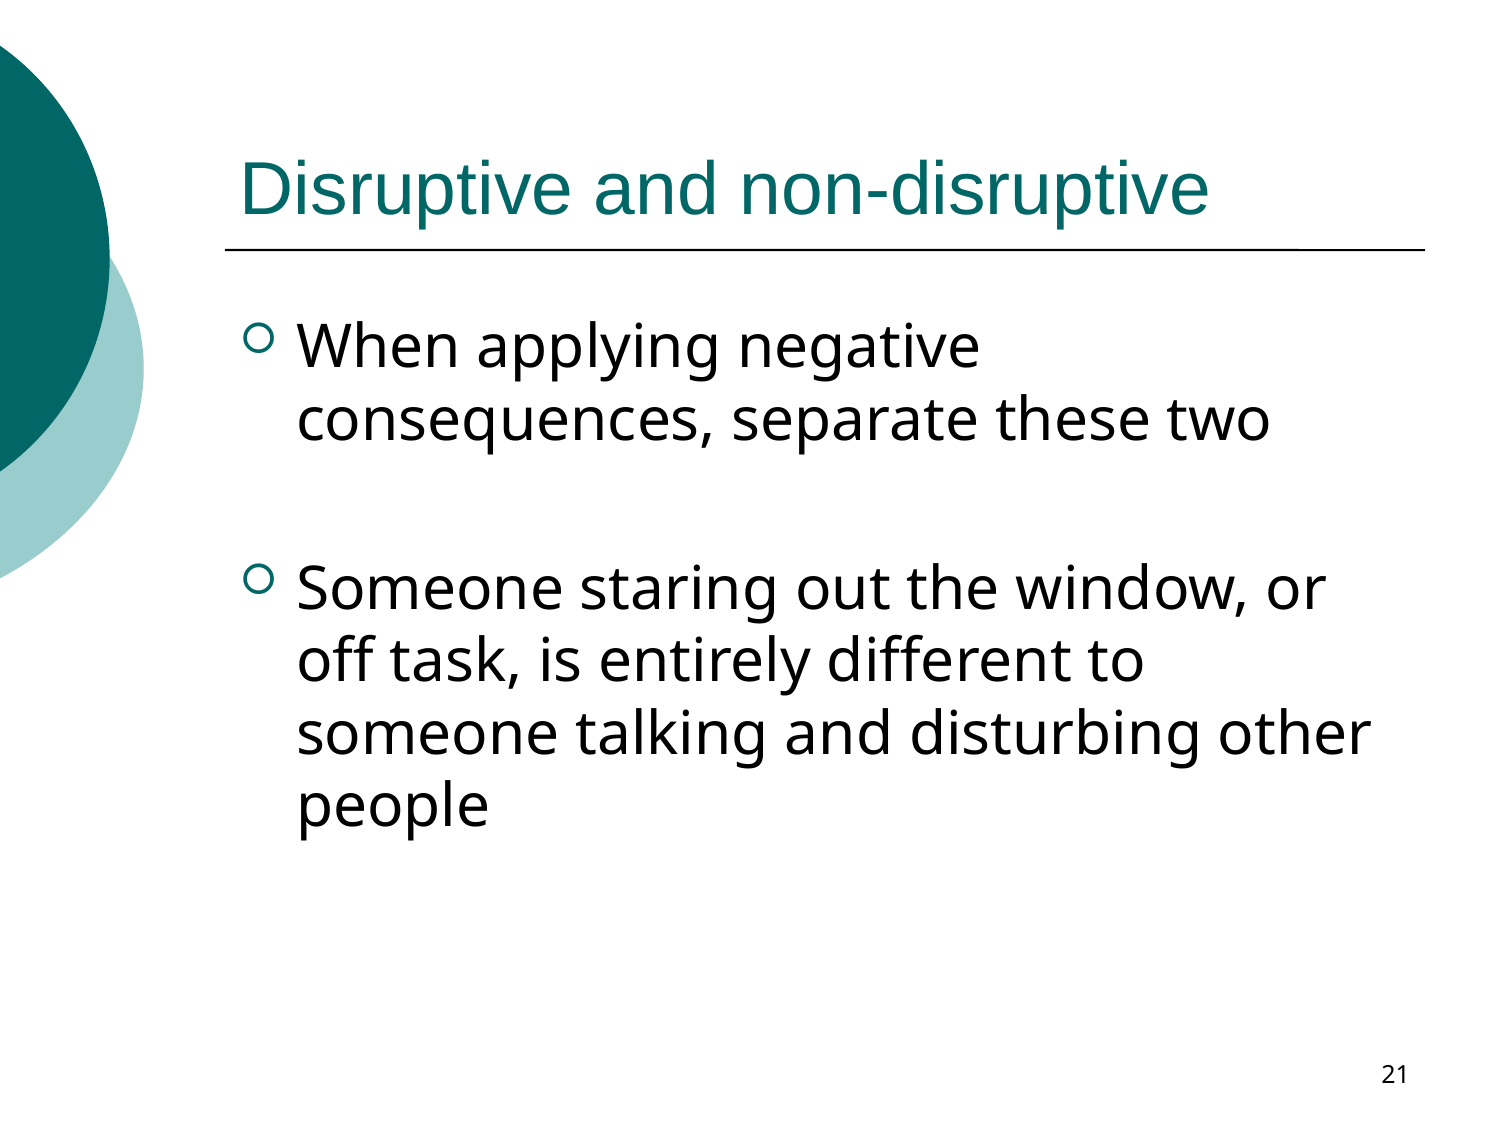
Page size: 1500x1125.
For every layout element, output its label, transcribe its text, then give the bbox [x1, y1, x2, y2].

title Disruptive and non-disruptive [224, 49, 1425, 238]
list When applying negative consequences, separate these two Someone staring out the window, or off task, is entirely different to someone talking and disturbing other people [224, 299, 1425, 975]
slide_number 21 [1074, 1024, 1426, 1101]
